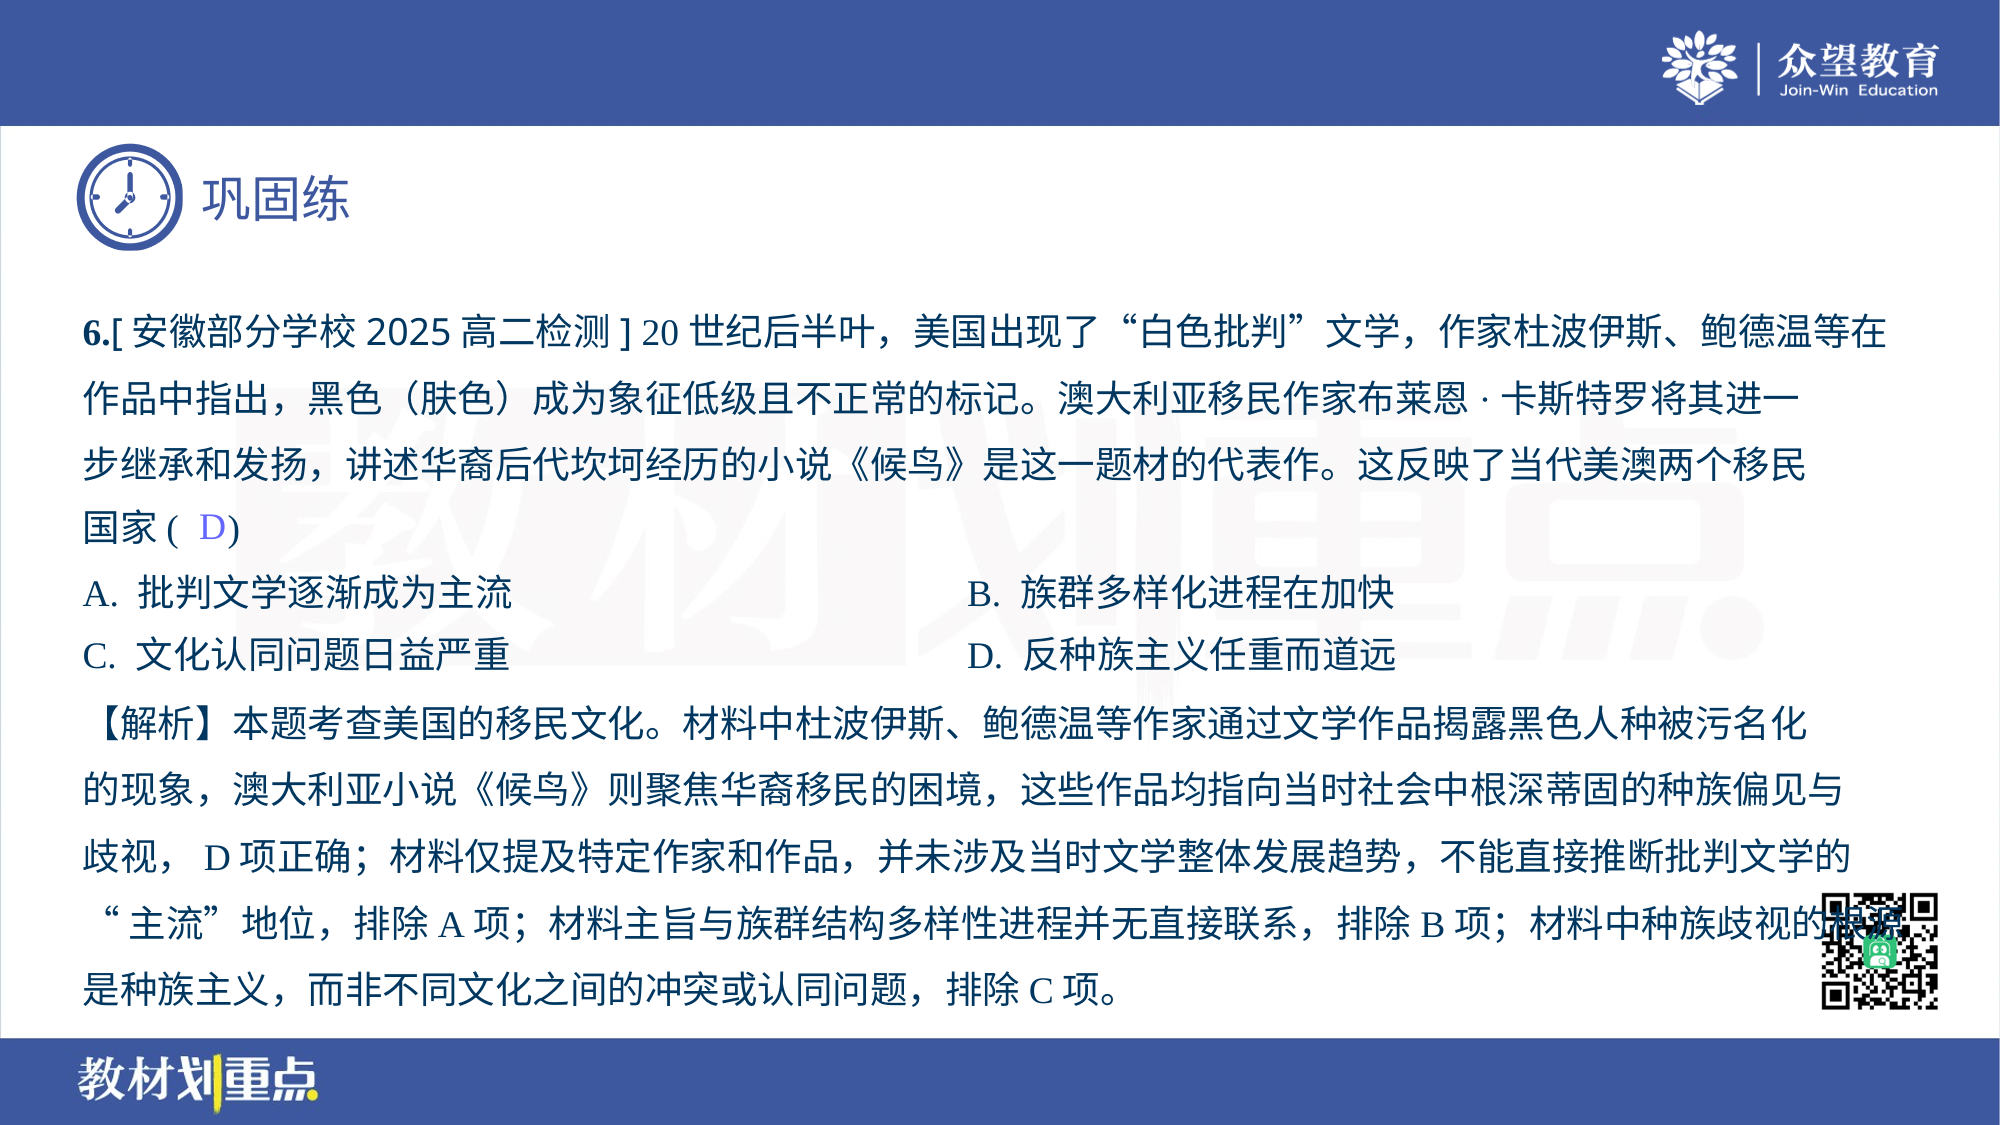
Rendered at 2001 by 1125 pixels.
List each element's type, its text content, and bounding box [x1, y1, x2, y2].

text_box D [185, 484, 240, 542]
text_box 【解析】本题考查美国的移民文化。材料中杜波伊斯、鲍德温等作家通过文学作品揭露黑色人种被污名化 的现象，澳大利亚小说《候鸟》则聚焦华裔移民的困境，这些作品均指向当时社会中根深蒂固的种族偏见与 歧视，D项正确；材料仅提及特定作家和作品，并未涉及当时文学整体发展趋势，不能直接推断批判文学的 “主流”地位，排除A项；材料主旨与族群结构多样性进程并无直接联系，排除B项；材料中种族歧视的根源 是种族主义，而非不同文化之间的冲突或认同问题，排除C项。 [82, 678, 1817, 1000]
picture [0, 0, 2000, 1125]
text_box 6.[安徽部分学校2025高二检测] 20世纪后半叶，美国出现了“白色批判”文学，作家杜波伊斯、鲍德温等在 作品中指出，黑色（肤色）成为象征低级且不正常的标记。澳大利亚移民作家布莱恩·卡斯特罗将其进一 步继承和发扬，讲述华裔后代坎坷经历的小说《候鸟》是这一题材的代表作。这反映了当代美澳两个移民 国家( ) [82, 286, 1817, 543]
text_box A. 批判文学逐渐成为主流 B. 族群多样化进程在加快 C. 文化认同问题日益严重 D. 反种族主义任重而道远 [82, 546, 1817, 670]
